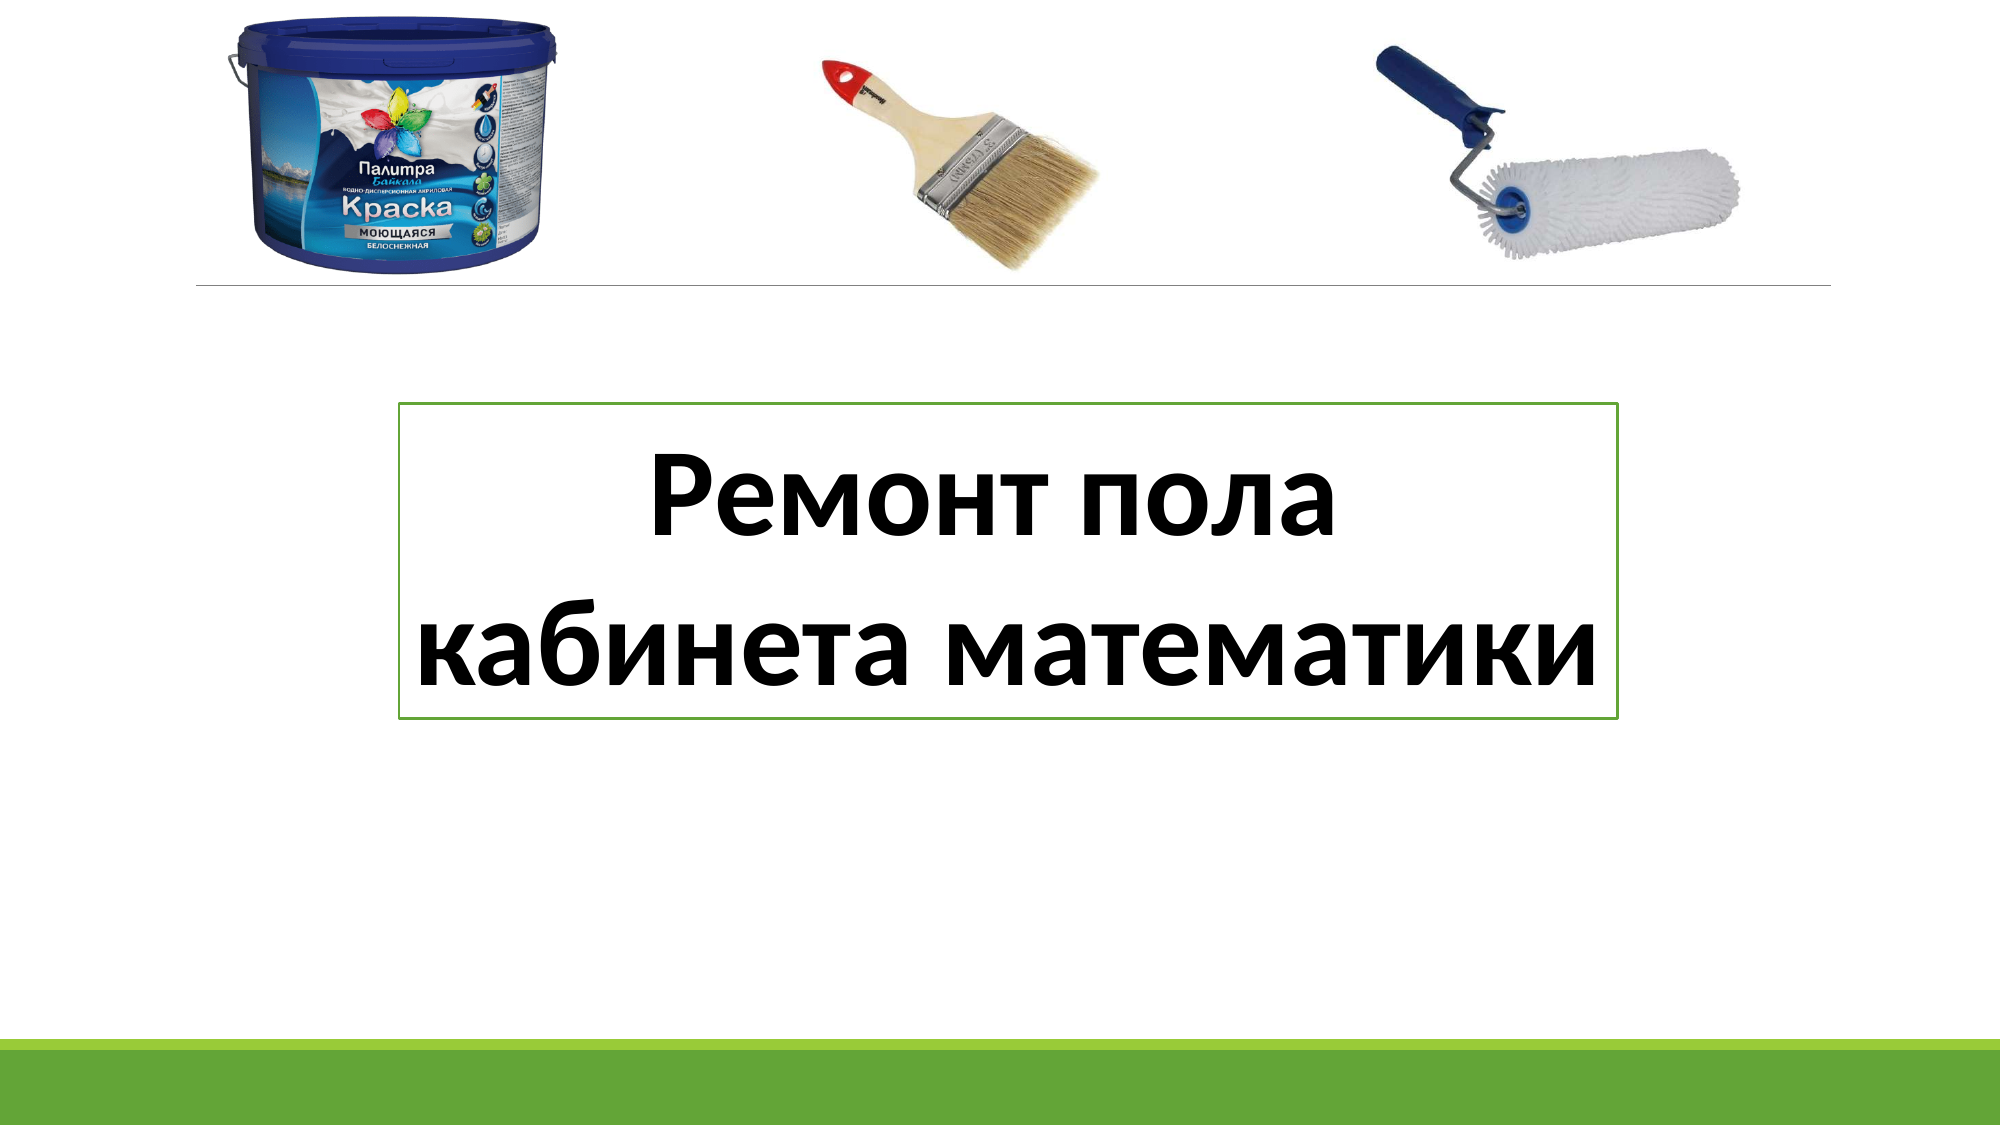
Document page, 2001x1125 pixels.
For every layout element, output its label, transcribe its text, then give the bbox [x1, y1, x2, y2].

picture [215, 8, 571, 275]
text_box Ремонт пола кабинета математики [398, 402, 1619, 720]
picture [1350, 34, 1767, 275]
picture [813, 16, 1109, 275]
